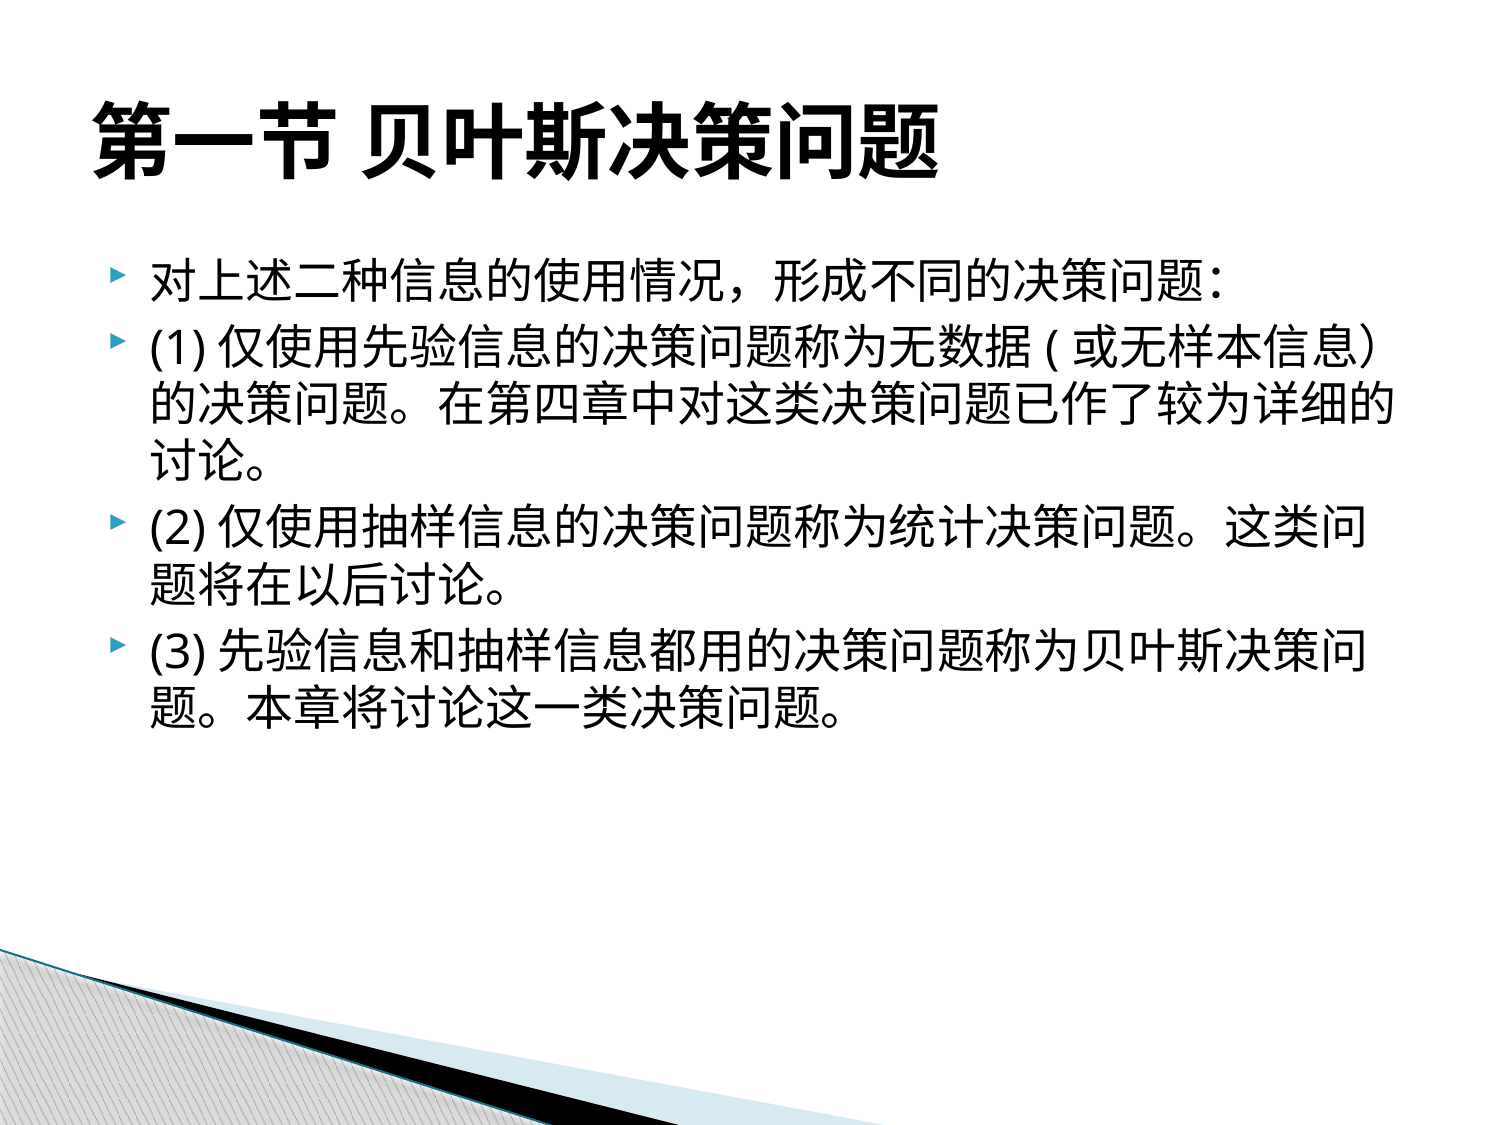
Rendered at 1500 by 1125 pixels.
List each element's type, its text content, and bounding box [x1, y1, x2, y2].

title 第一节 贝叶斯决策问题 [75, 45, 1425, 233]
list 对上述二种信息的使用情况，形成不同的决策问题： (1)仅使用先验信息的决策问题称为无数据(或无样本信息）的决策问题。在第四章中对这类决策问题已作了较为详细的讨论。 (2)仅使用抽样信息的决策问题称为统计决策问题。这类问题将在以后讨论。 (3)先验信息和抽样信息都用的决策问题称为贝叶斯决策问题。本章将讨论这一类决策问题。 [75, 243, 1425, 1125]
